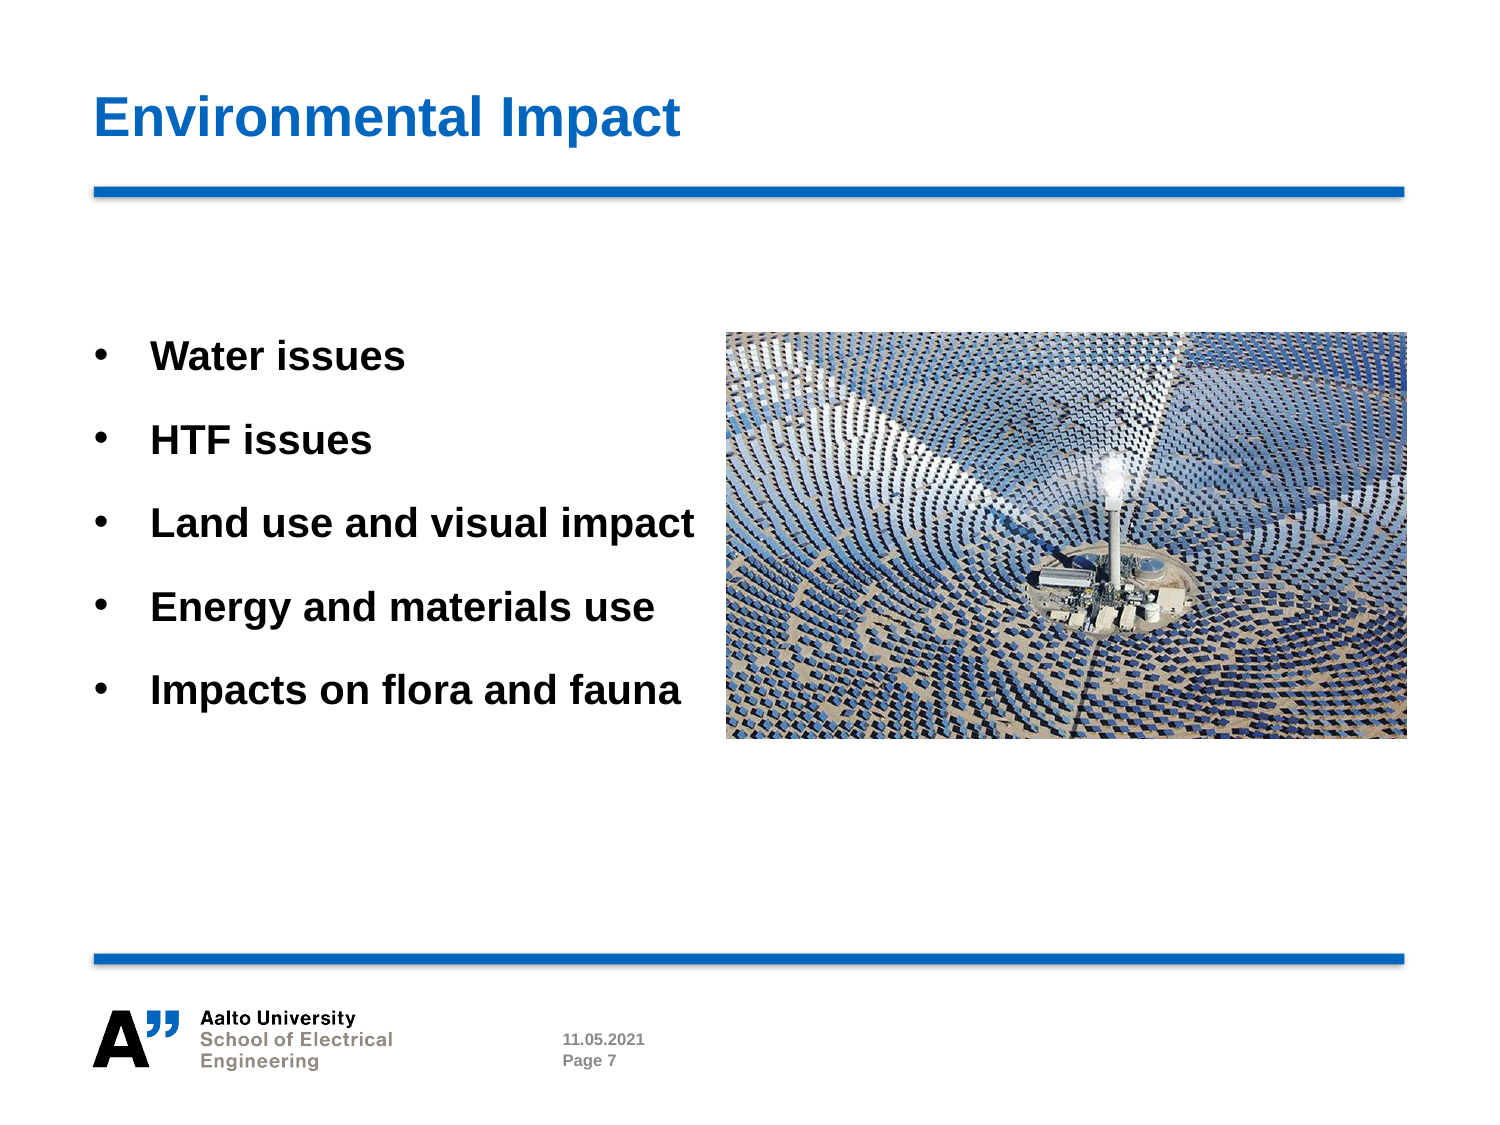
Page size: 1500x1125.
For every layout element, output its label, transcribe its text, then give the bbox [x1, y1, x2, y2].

picture [726, 332, 1407, 739]
slide_number Page 7 [562, 1050, 816, 1071]
list Water issues HTF issues Land use and visual impact Energy and materials use Impacts on flora and fauna [93, 245, 1369, 925]
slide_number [562, 1029, 816, 1050]
title Environmental Impact [93, 80, 1369, 228]
picture [35, 953, 449, 1125]
